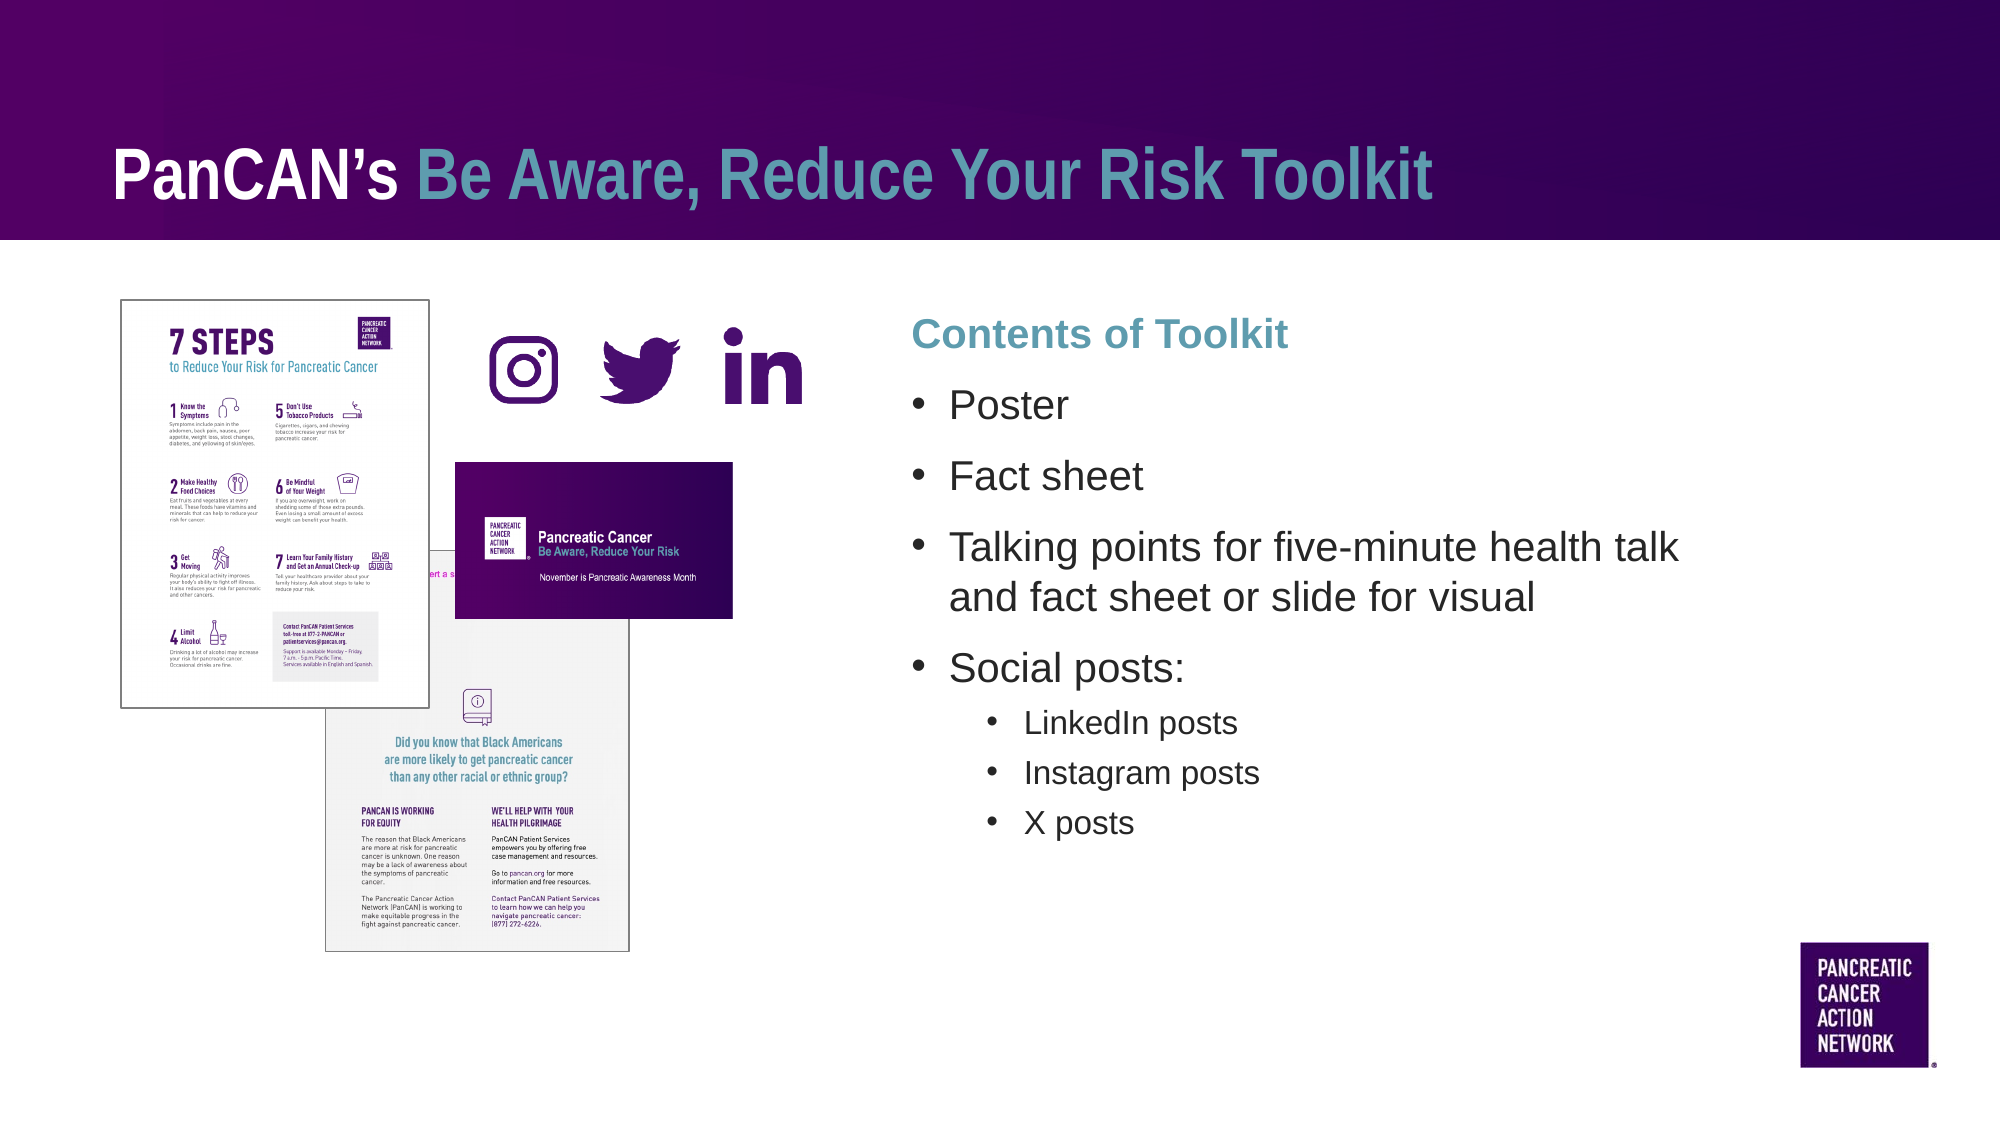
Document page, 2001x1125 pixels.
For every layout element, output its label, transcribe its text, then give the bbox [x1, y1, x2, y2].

picture [0, 0, 2000, 240]
picture [1800, 942, 1938, 1068]
picture [723, 327, 802, 405]
picture [121, 300, 733, 952]
picture [600, 337, 681, 405]
text_box Contents of Toolkit Poster Fact sheet Talking points for five-minute health talk and fact sheet or slide for visual Social posts: LinkedIn posts Instagram posts X posts [896, 299, 1764, 1014]
title PanCAN’s Be Aware, Reduce Your Risk Toolkit [97, 63, 1907, 222]
picture [489, 336, 558, 405]
